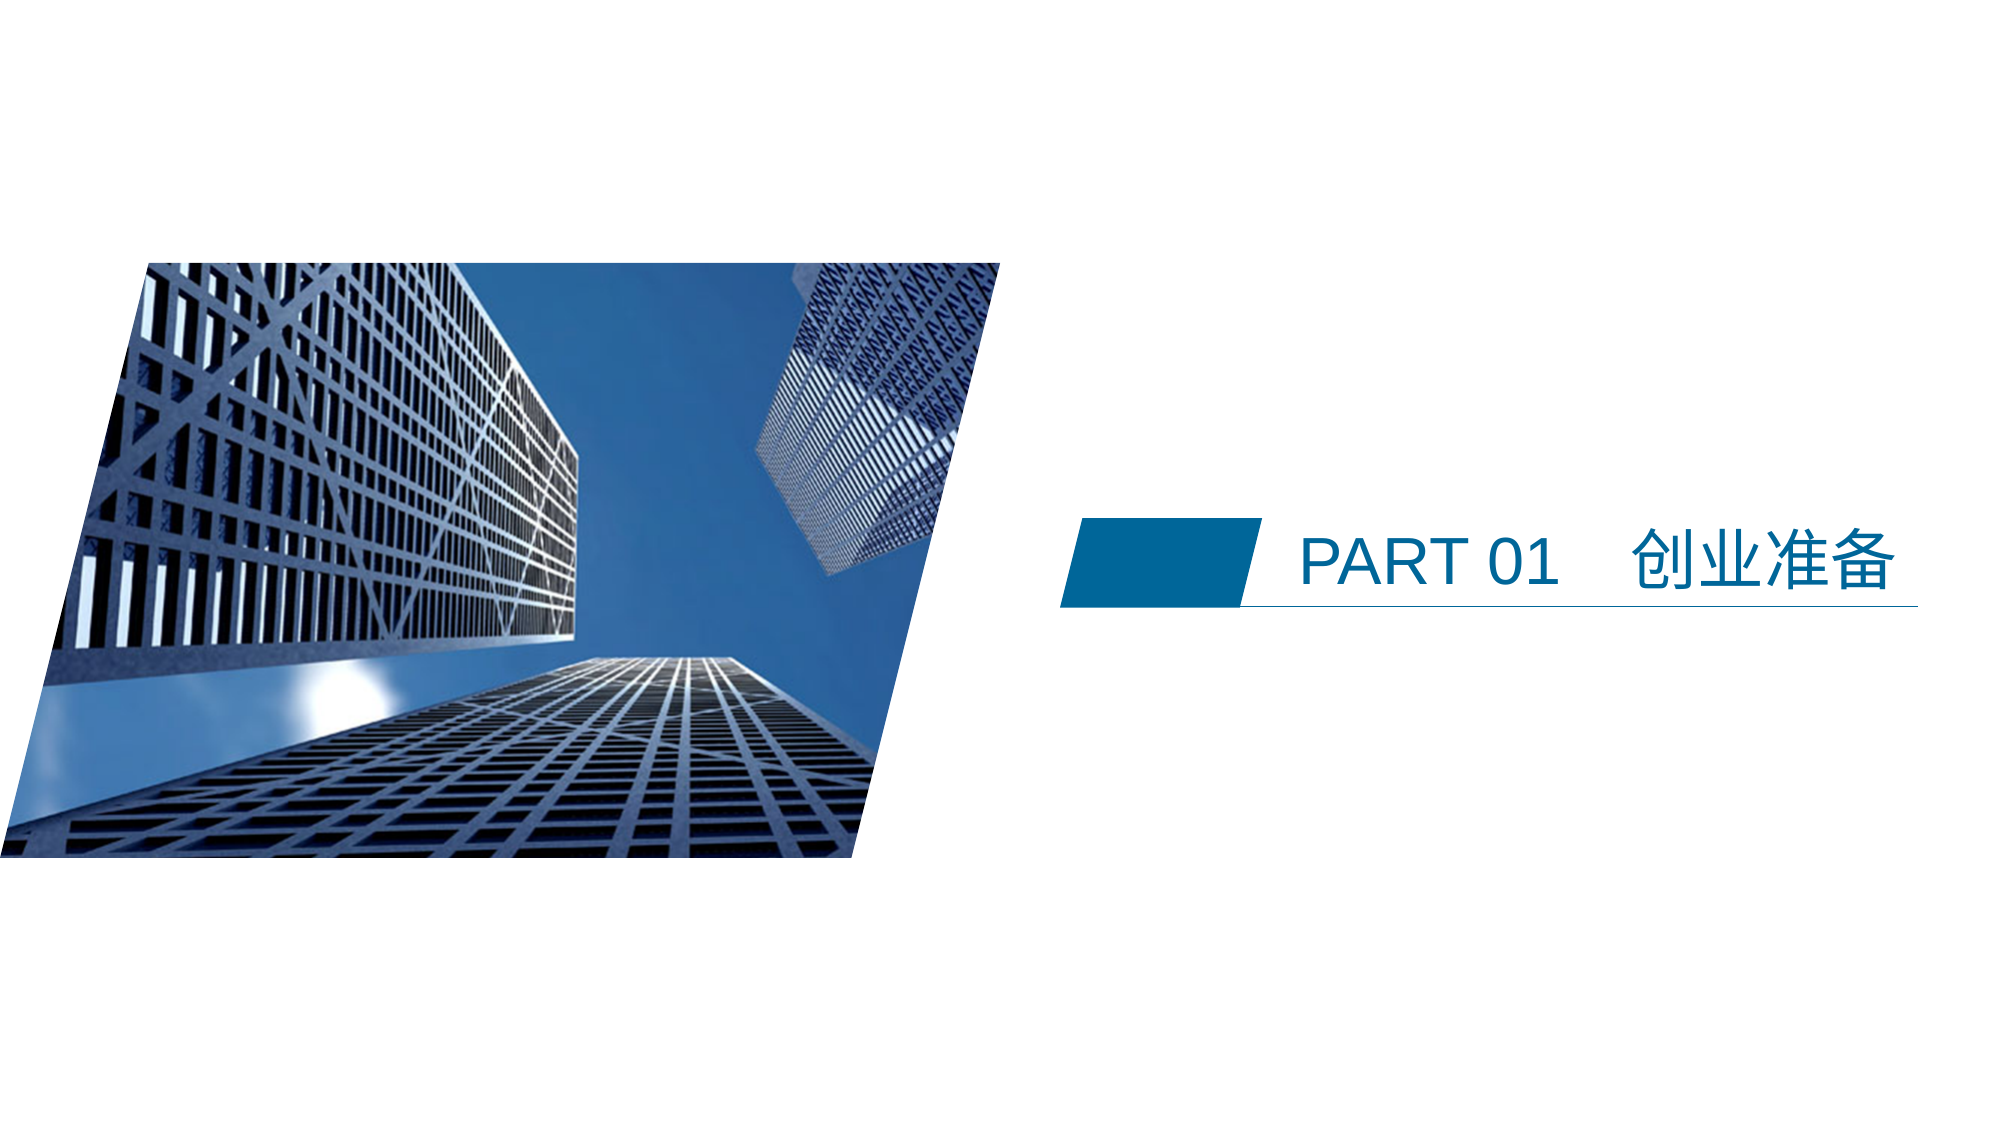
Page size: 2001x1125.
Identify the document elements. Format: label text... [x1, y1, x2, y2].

picture [0, 262, 1001, 858]
text_box 创业准备 [1616, 510, 1968, 606]
text_box [1060, 518, 1263, 608]
text_box PART 01 [1283, 510, 1577, 605]
